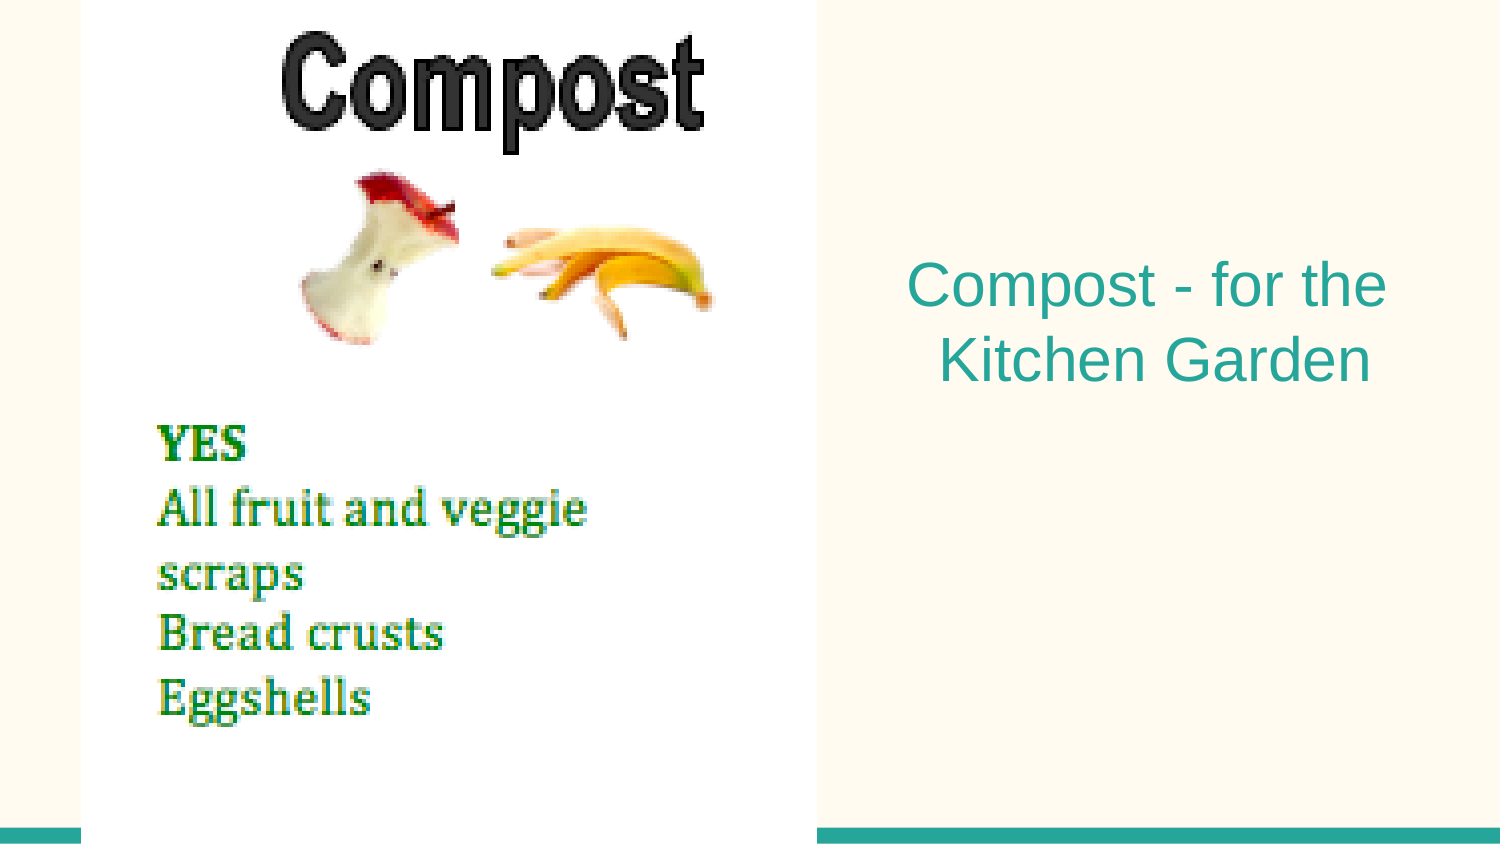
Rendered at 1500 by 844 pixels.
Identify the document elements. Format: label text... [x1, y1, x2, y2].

text_box Compost - for the Kitchen Garden [880, 228, 1432, 504]
picture [80, 0, 817, 844]
